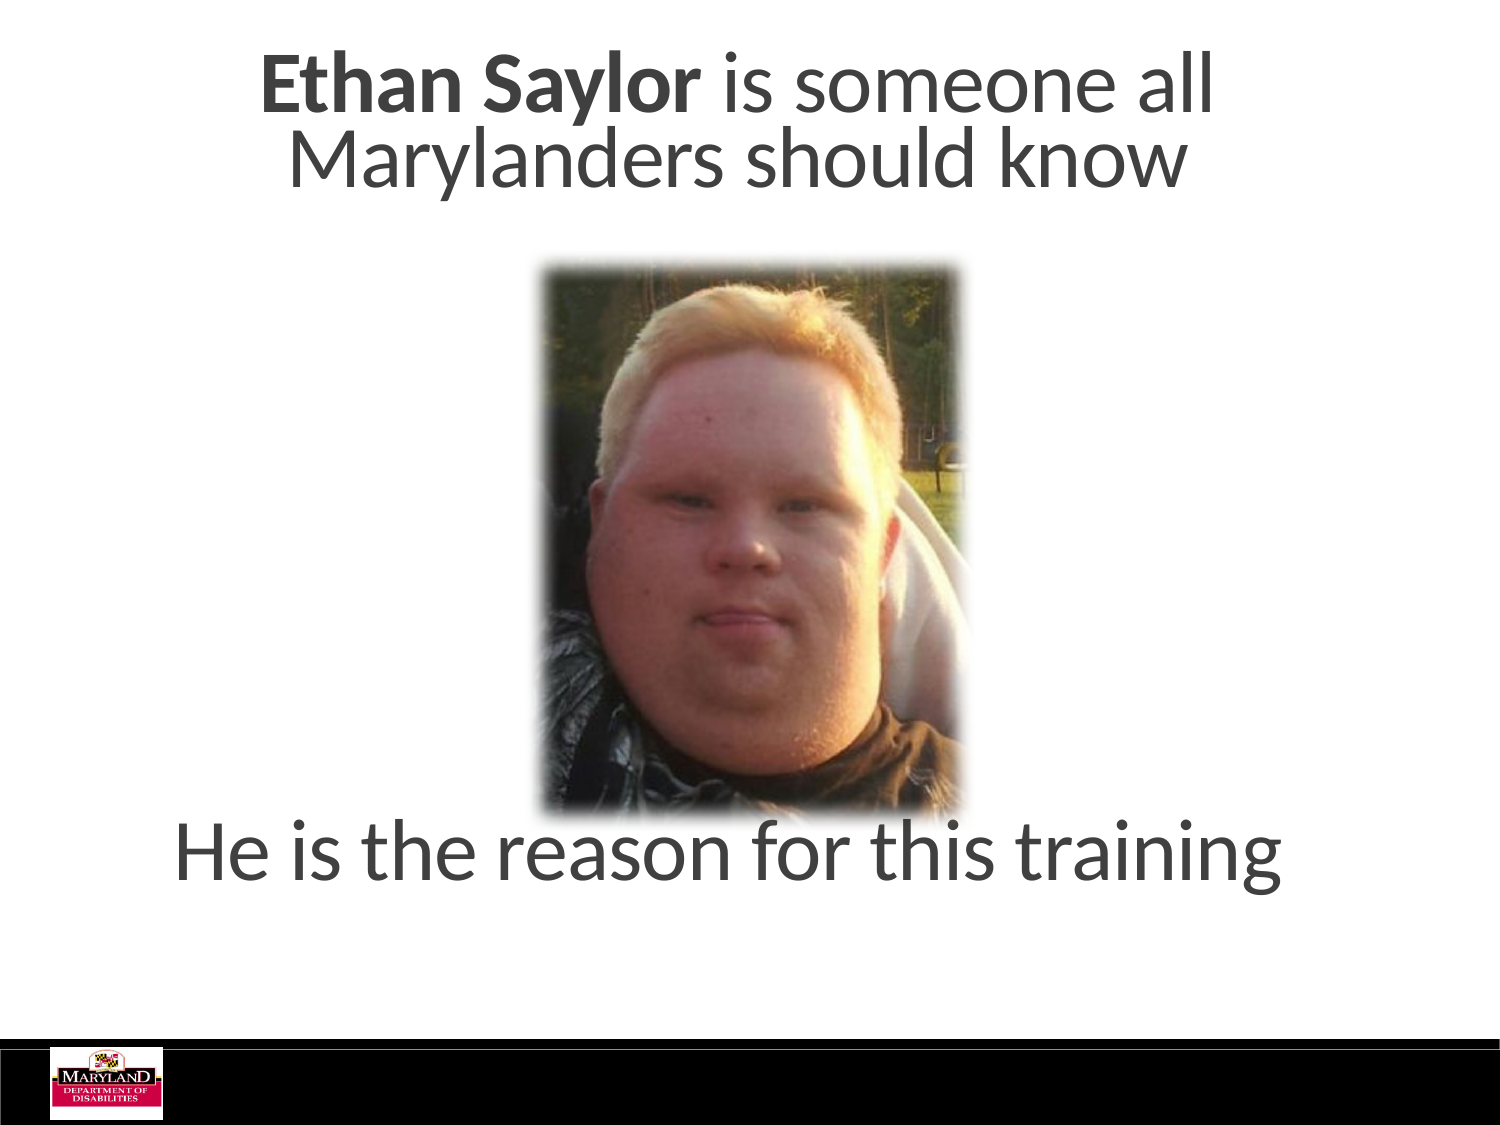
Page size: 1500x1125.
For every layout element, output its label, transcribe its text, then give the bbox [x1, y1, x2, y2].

picture [50, 1047, 163, 1120]
title Ethan Saylor is someone all Marylanders should know He is the reason for this training [62, 45, 1413, 1013]
picture [524, 249, 976, 832]
